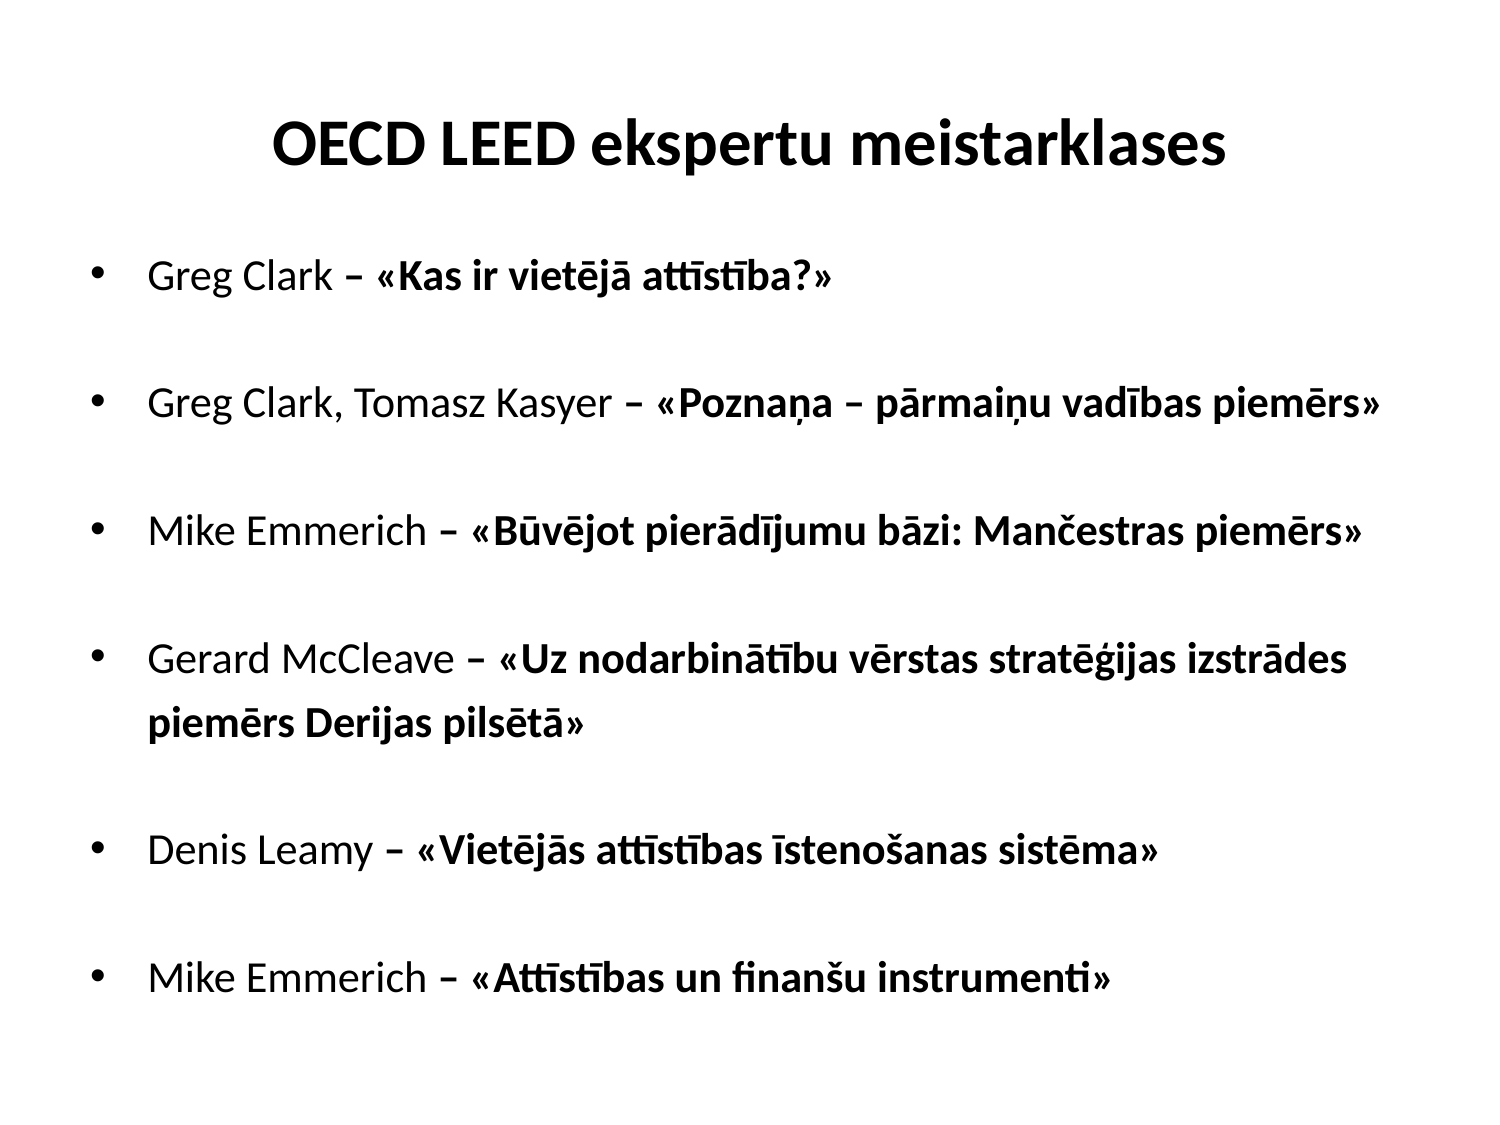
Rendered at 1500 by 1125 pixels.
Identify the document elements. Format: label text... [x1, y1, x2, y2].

title OECD LEED ekspertu meistarklases [75, 45, 1425, 196]
list Greg Clark – «Kas ir vietējā attīstība?» Greg Clark, Tomasz Kasyer – «Poznaņa – pārmaiņu vadības piemērs» Mike Emmerich – «Būvējot pierādījumu bāzi: Mančestras piemērs» Gerard McCleave – «Uz nodarbinātību vērstas stratēģijas izstrādes piemērs Derijas pilsētā» Denis Leamy – «Vietējās attīstības īstenošanas sistēma» Mike Emmerich – «Attīstības un finanšu instrumenti» [75, 196, 1425, 1094]
